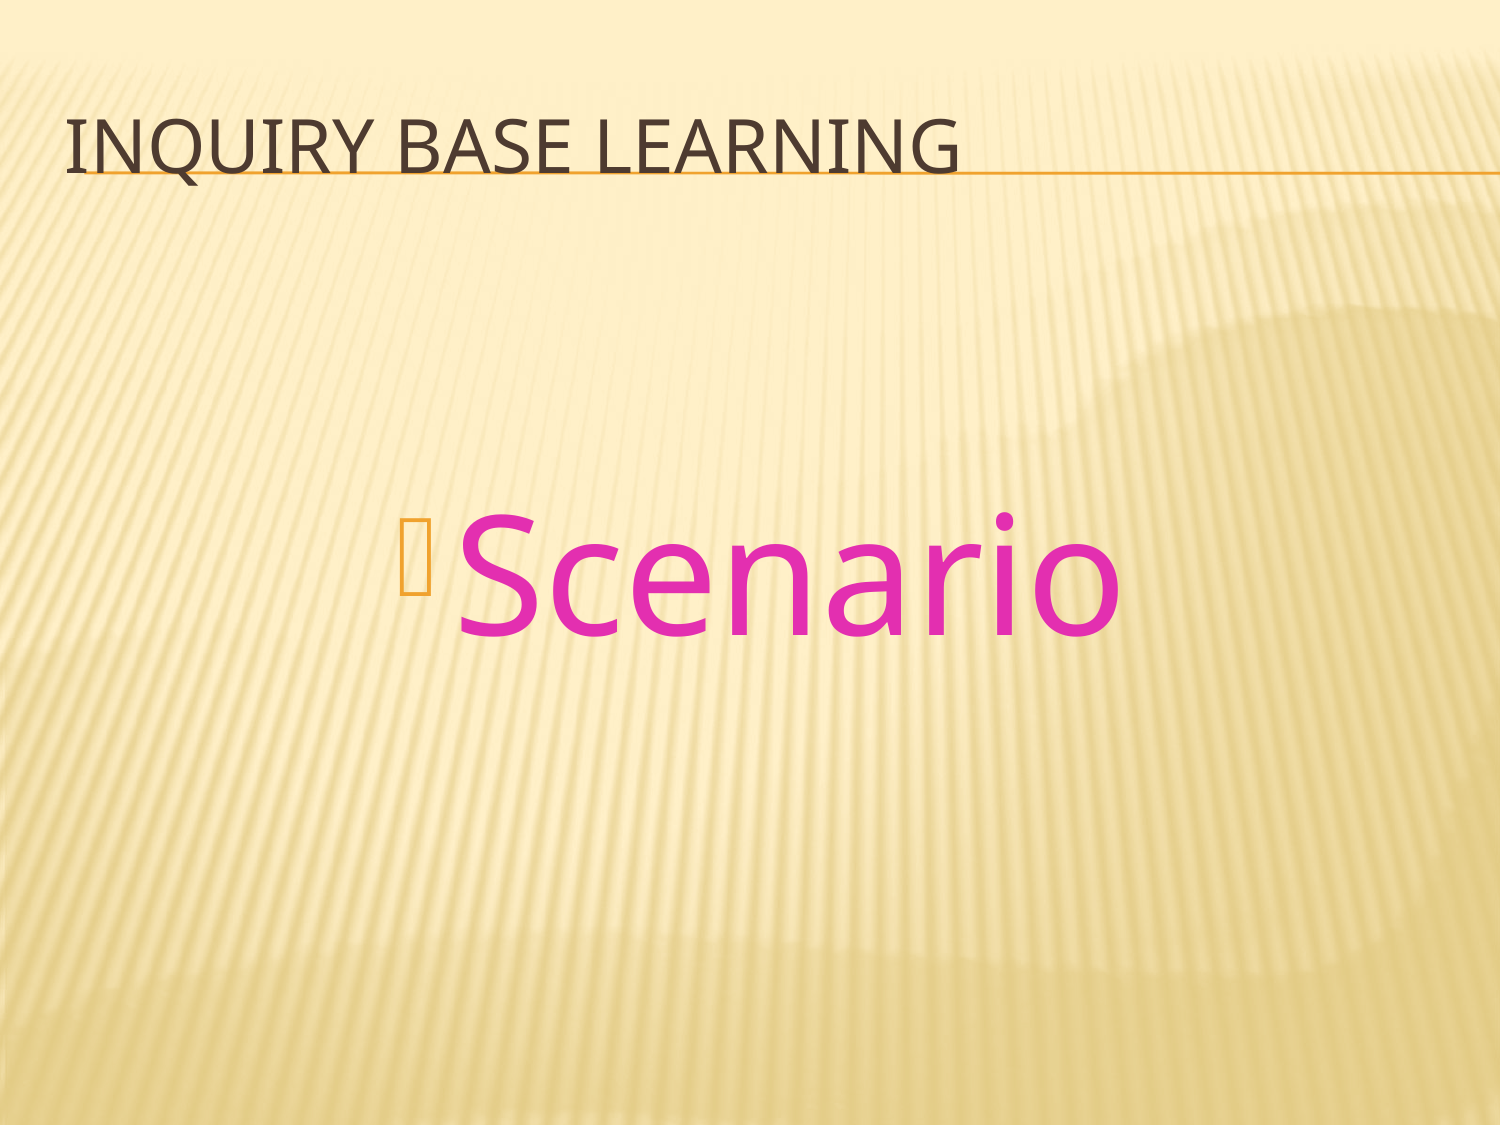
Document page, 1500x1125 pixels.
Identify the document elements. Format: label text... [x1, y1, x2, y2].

title Inquiry Base Learning [50, 75, 1475, 213]
list Scenario [50, 254, 1475, 998]
